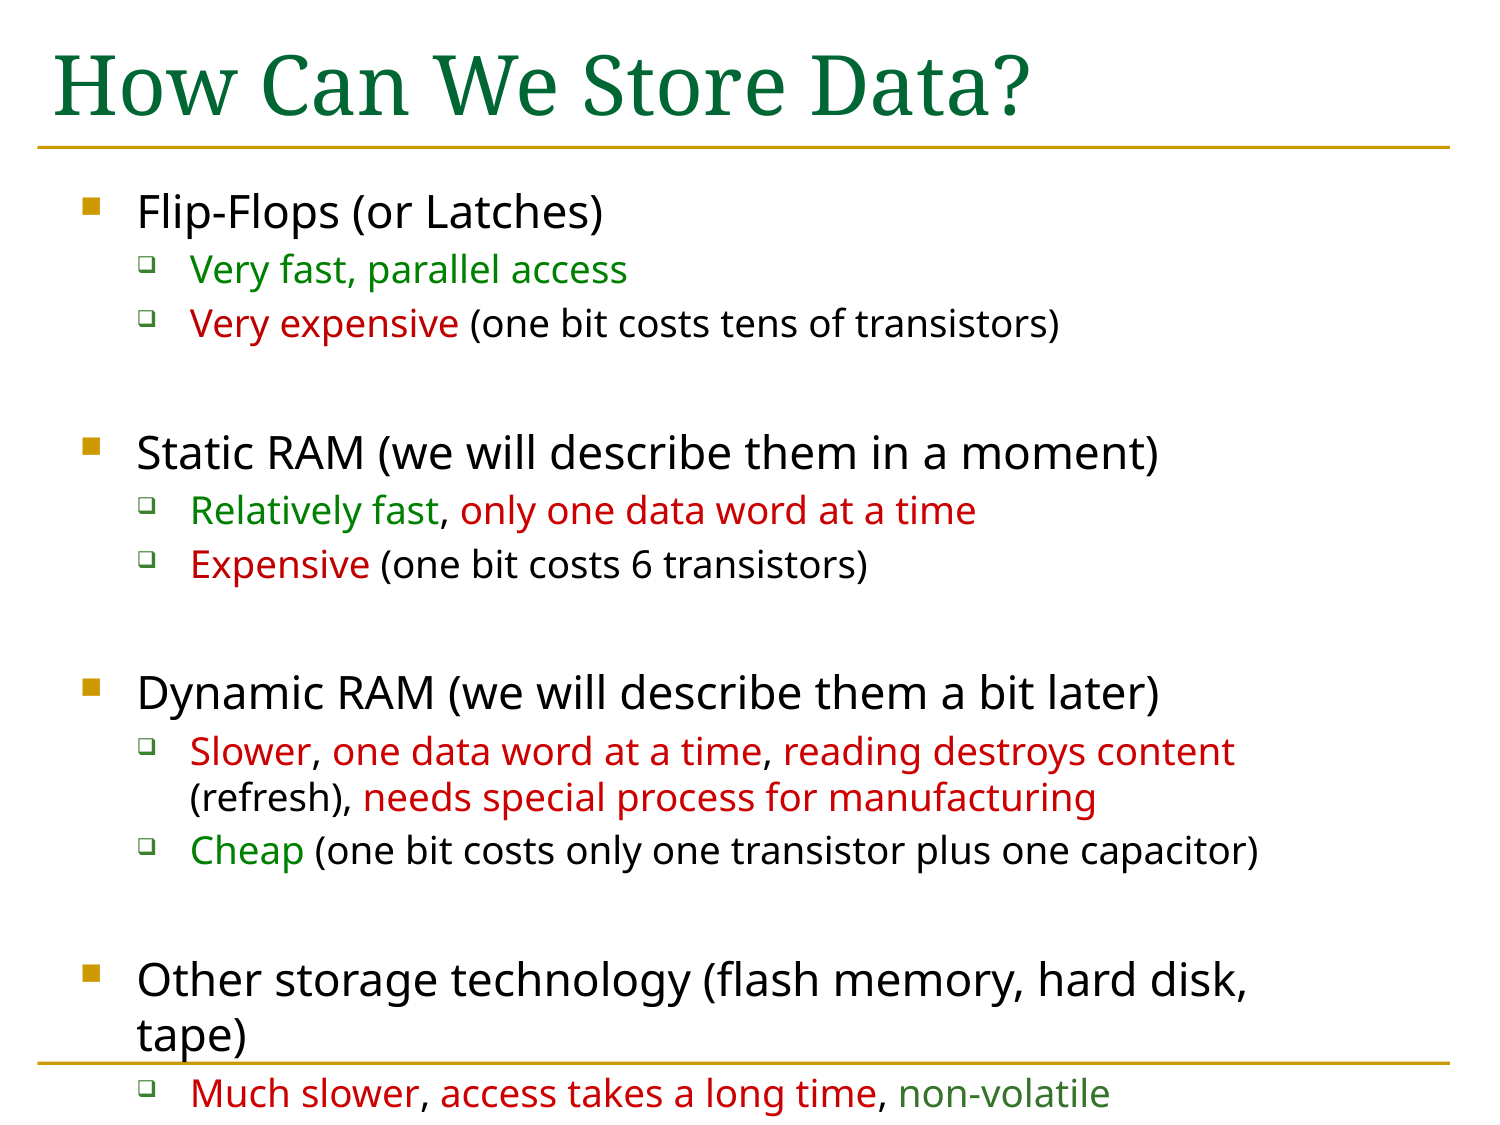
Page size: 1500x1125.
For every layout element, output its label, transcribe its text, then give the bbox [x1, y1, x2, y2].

list Flip-Flops (or Latches) Very fast, parallel access Very expensive (one bit costs tens of transistors) Static RAM (we will describe them in a moment) Relatively fast, only one data word at a time Expensive (one bit costs 6 transistors) Dynamic RAM (we will describe them a bit later) Slower, one data word at a time, reading destroys content (refresh), needs special process for manufacturing Cheap (one bit costs only one transistor plus one capacitor) Other storage technology (flash memory, hard disk, tape) Much slower, access takes a long time, non-volatile Very cheap (no transistors directly involved) [65, 174, 1339, 1071]
title How Can We Store Data? [37, 24, 1450, 200]
